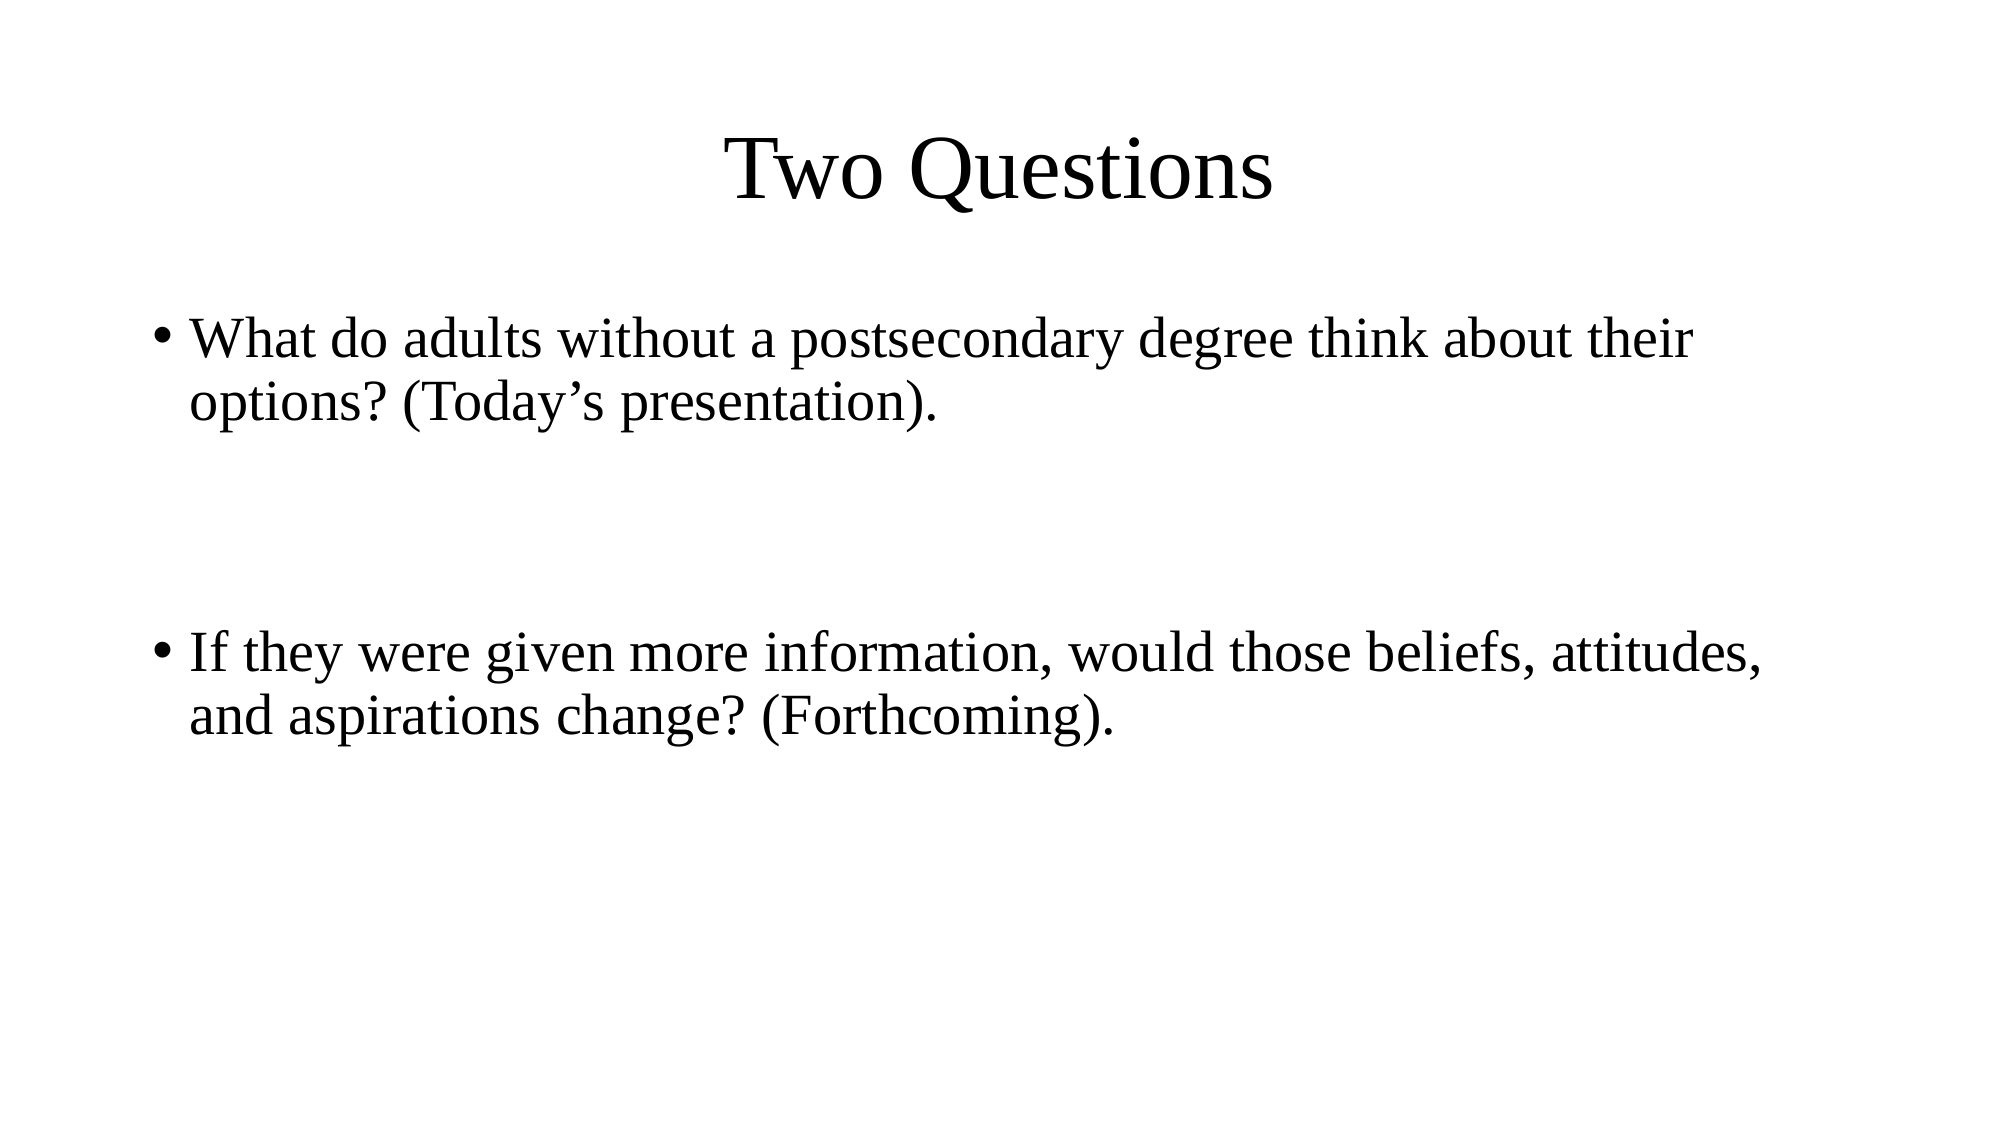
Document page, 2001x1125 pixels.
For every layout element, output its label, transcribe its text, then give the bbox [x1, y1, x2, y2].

list What do adults without a postsecondary degree think about their options? (Today’s presentation). If they were given more information, would those beliefs, attitudes, and aspirations change? (Forthcoming). [137, 299, 1863, 1014]
title Two Questions [137, 59, 1863, 278]
